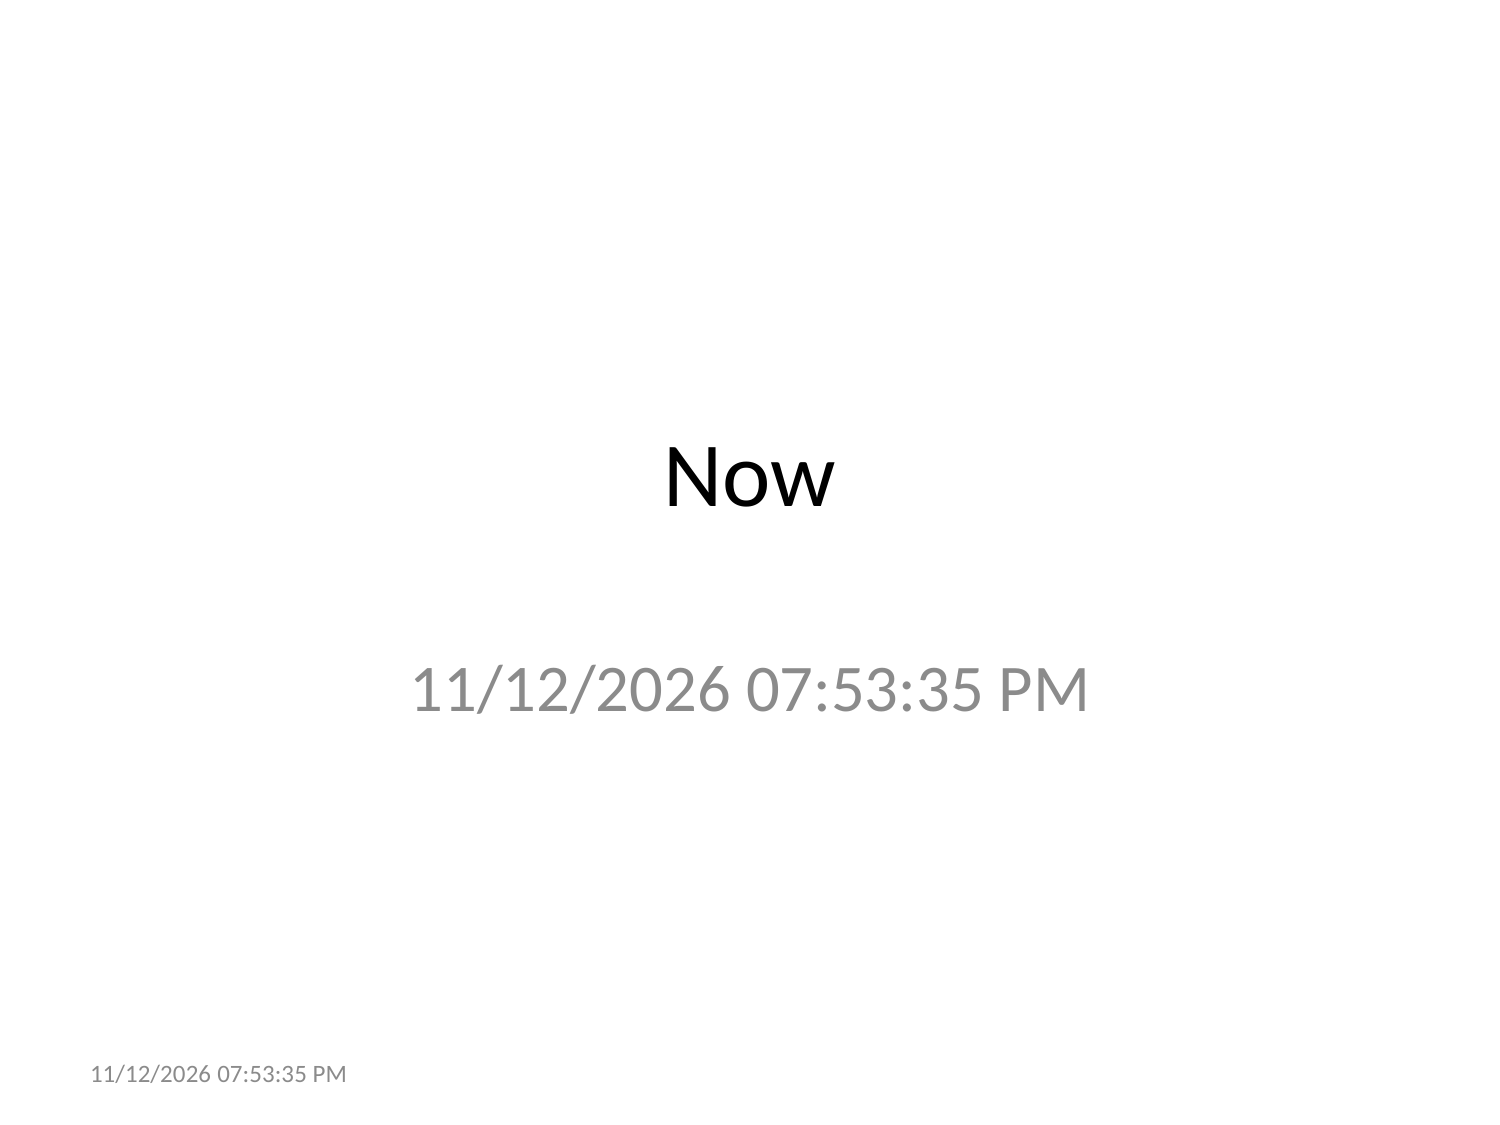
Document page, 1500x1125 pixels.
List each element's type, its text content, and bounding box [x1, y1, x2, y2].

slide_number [75, 1042, 425, 1103]
subtitle 2011-12-19 10:20:04 AM [225, 637, 1275, 925]
title Now [112, 349, 1388, 591]
